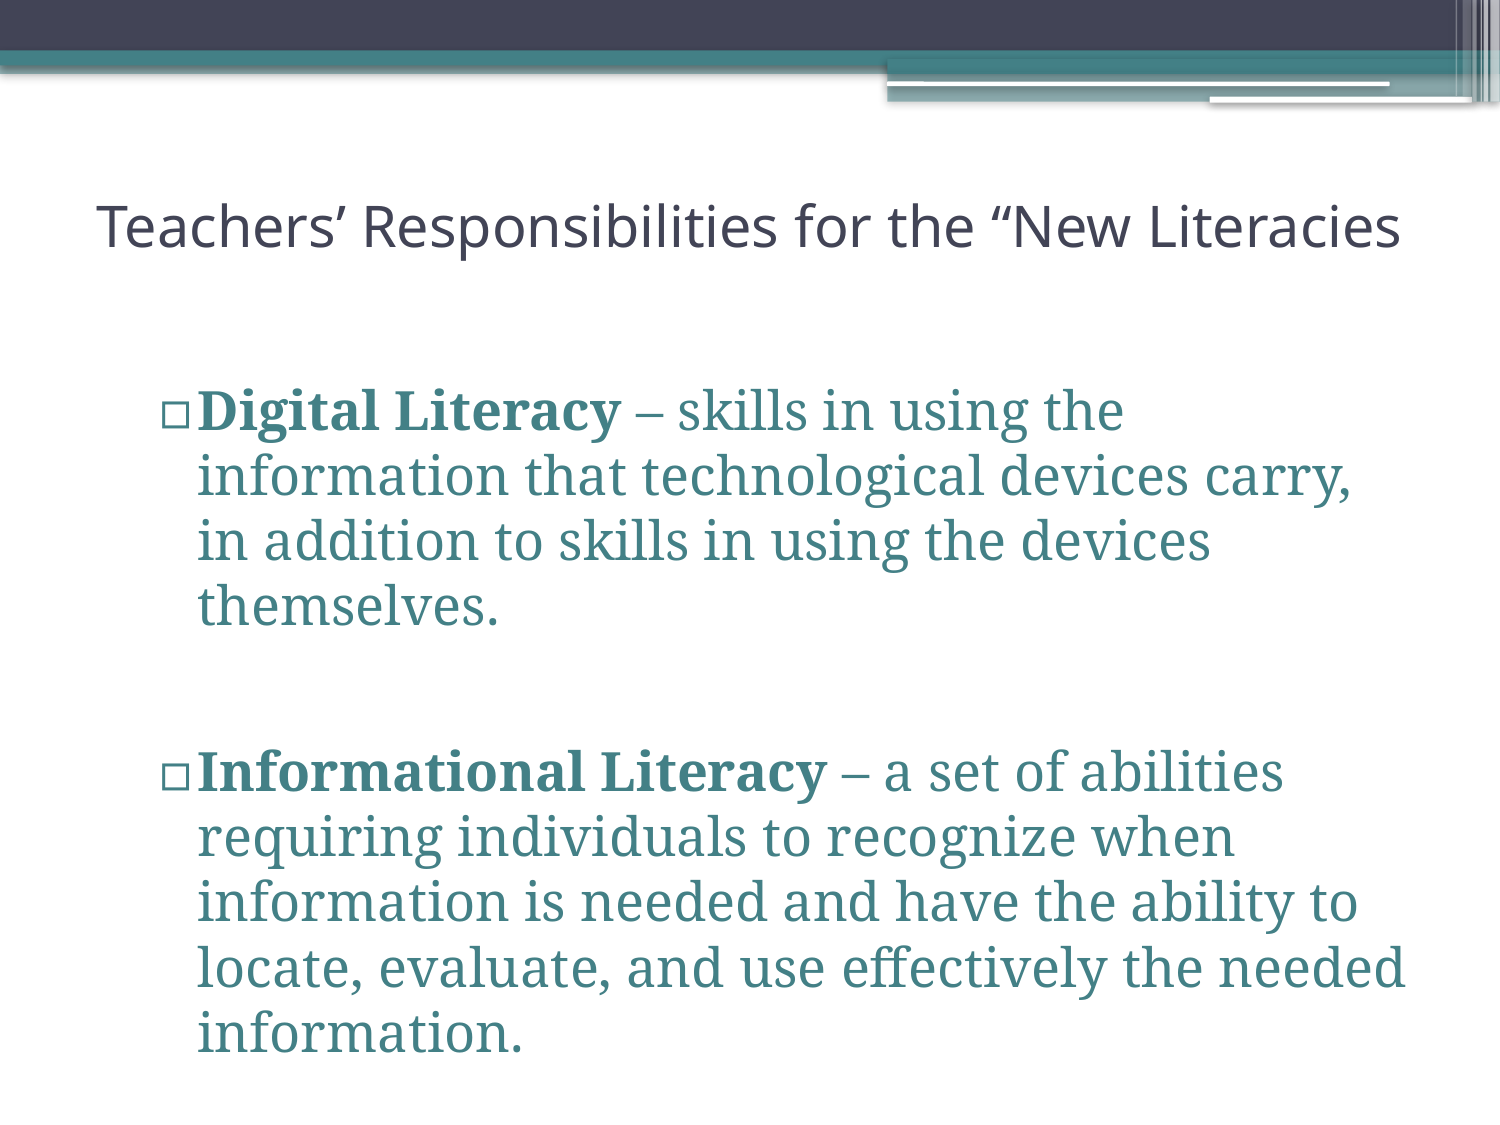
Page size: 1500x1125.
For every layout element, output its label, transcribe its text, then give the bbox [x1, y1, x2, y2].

title Teachers’ Responsibilities for the “New Literacies [75, 112, 1425, 338]
list Digital Literacy – skills in using the information that technological devices carry, in addition to skills in using the devices themselves. Informational Literacy – a set of abilities requiring individuals to recognize when information is needed and have the ability to locate, evaluate, and use effectively the needed information. [75, 368, 1425, 1079]
